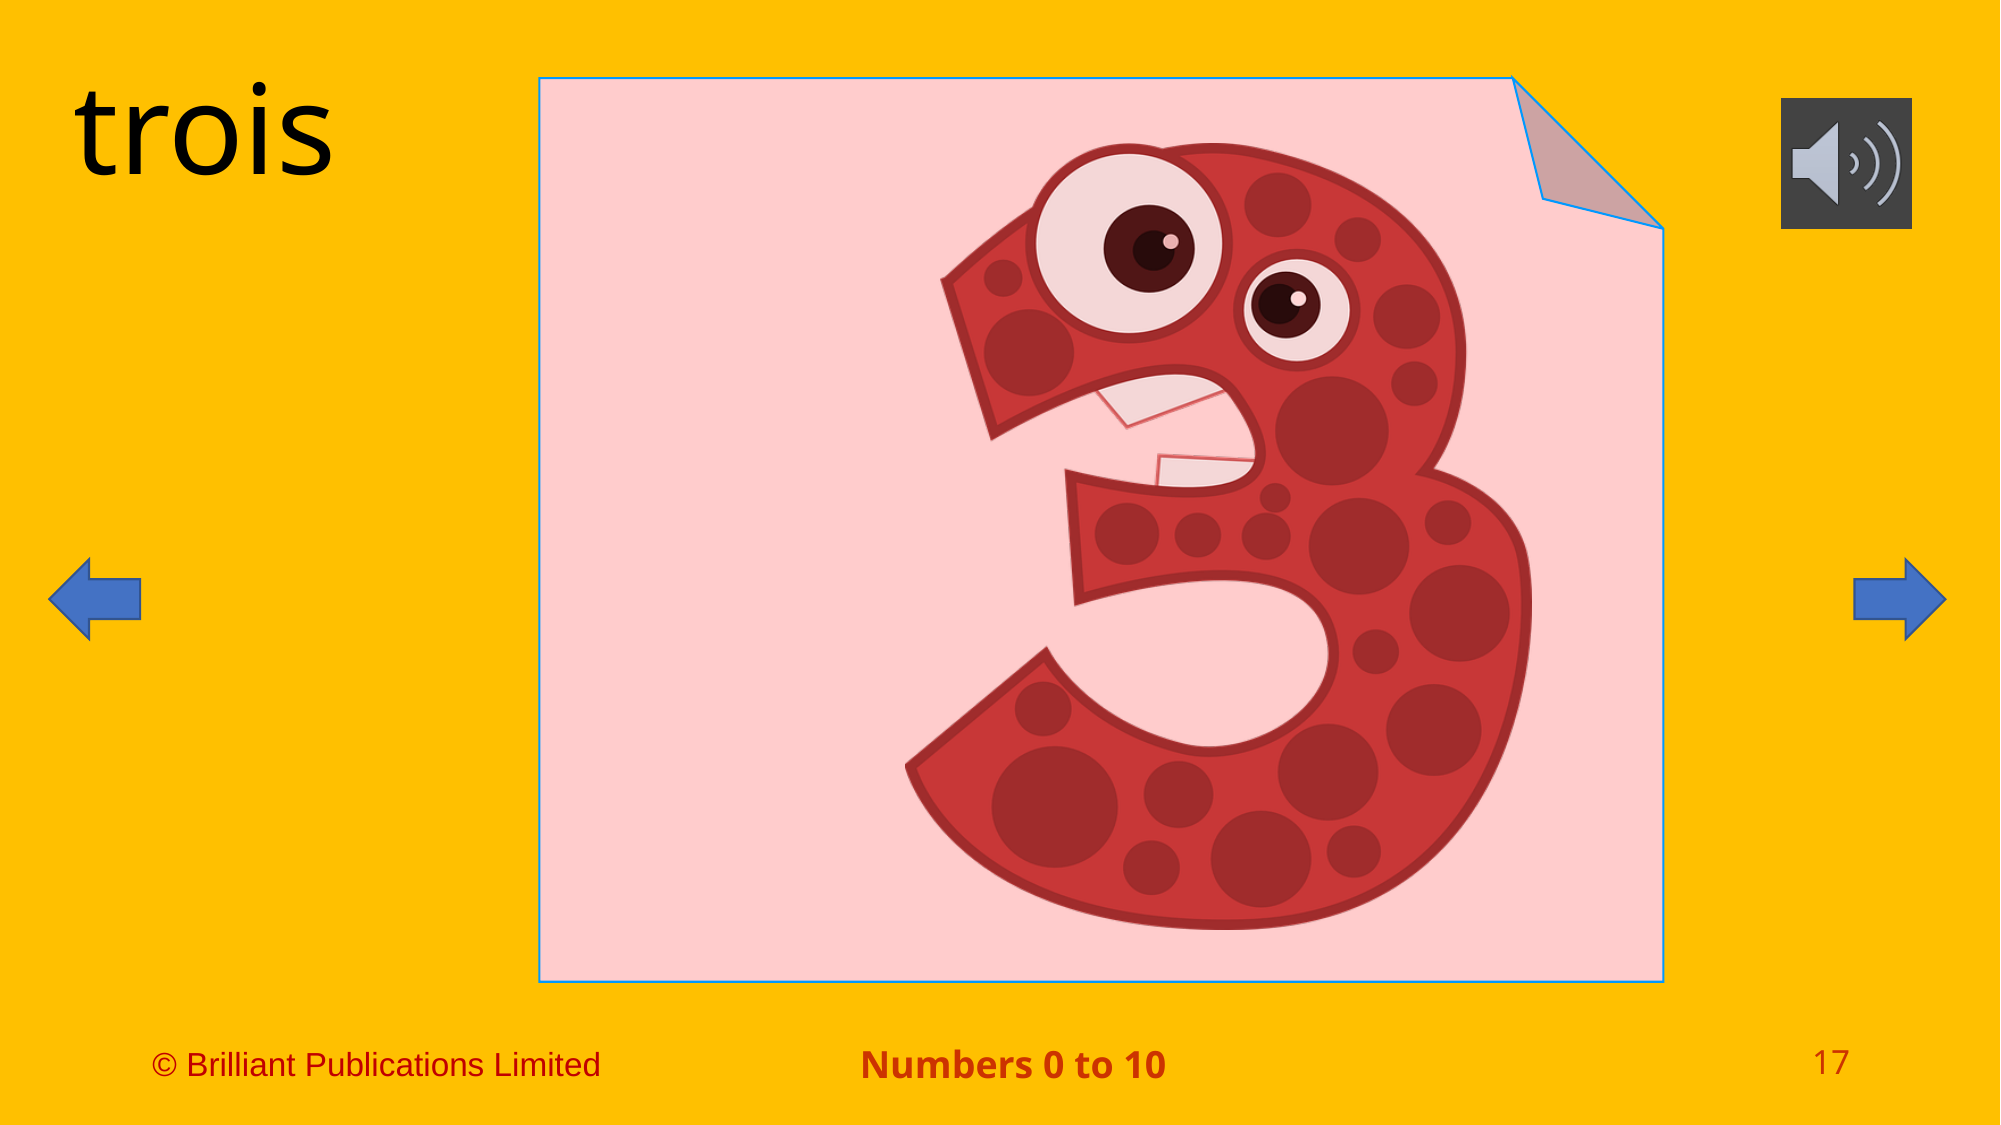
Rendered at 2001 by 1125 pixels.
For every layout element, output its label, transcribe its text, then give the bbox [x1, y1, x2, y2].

footer © Brilliant Publications Limited [137, 1033, 788, 1094]
slide_number 17 [1415, 1033, 1866, 1094]
title trois [59, 59, 734, 277]
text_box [1779, 96, 1914, 231]
picture [905, 143, 1532, 930]
slide_number Numbers 0 to 10 [788, 1033, 1239, 1094]
text_box [538, 74, 1665, 983]
